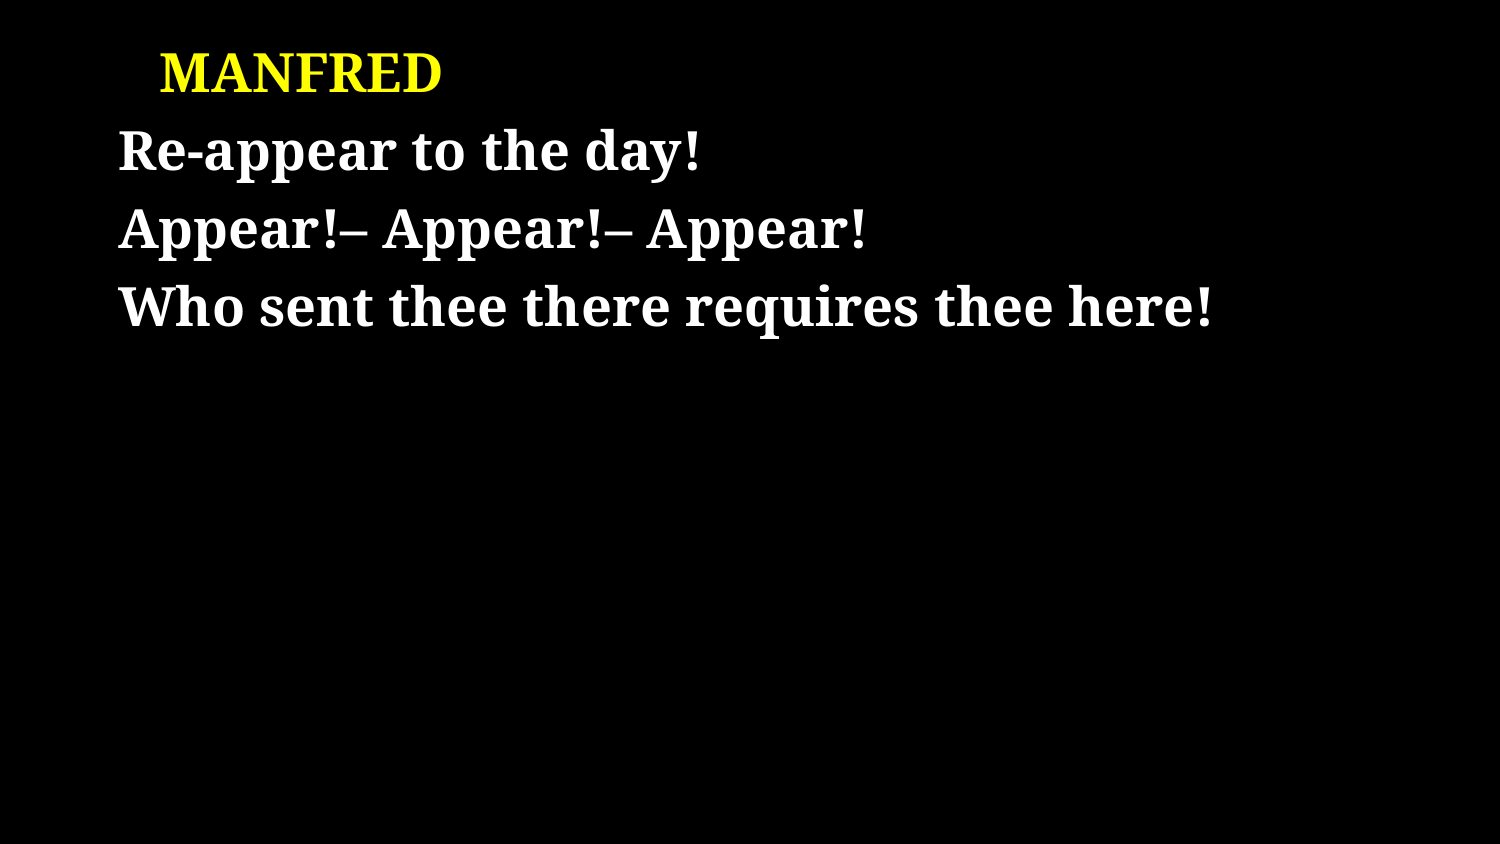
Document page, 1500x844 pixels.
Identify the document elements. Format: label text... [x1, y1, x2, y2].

title Manfred Re-appear to the day! Appear!– Appear!– Appear! Who sent thee there requires thee here! [103, 17, 1397, 299]
